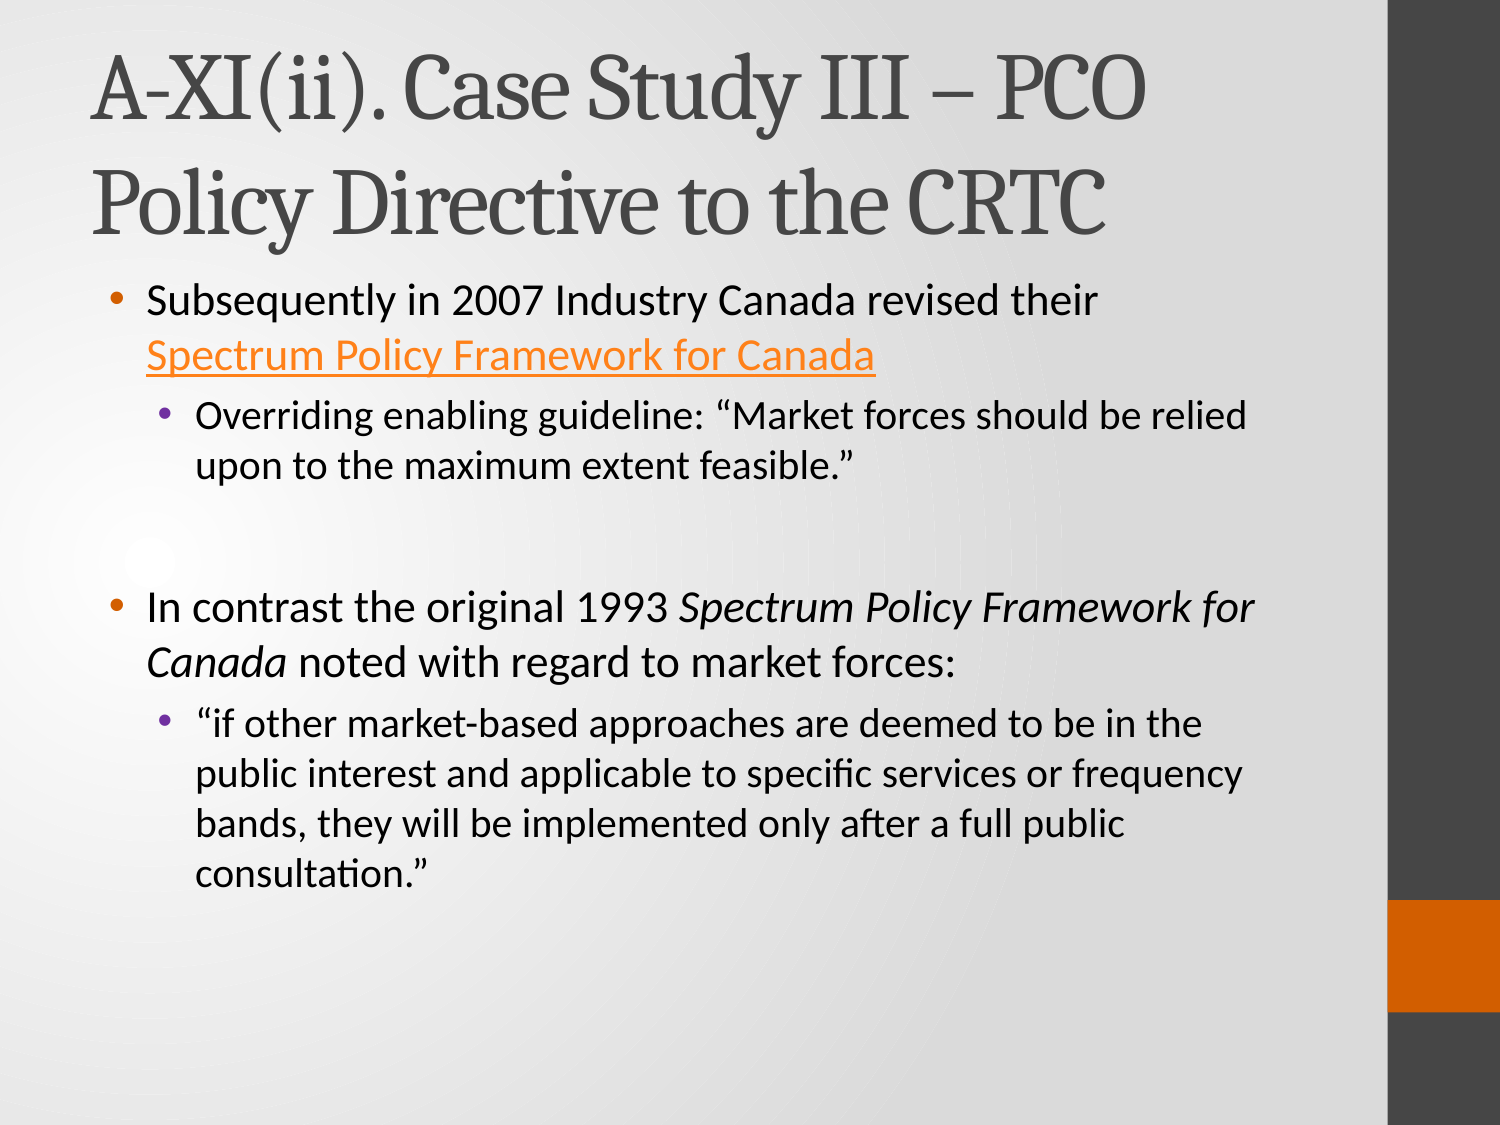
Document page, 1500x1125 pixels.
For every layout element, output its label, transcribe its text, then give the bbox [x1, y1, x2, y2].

list Subsequently in 2007 Industry Canada revised their Spectrum Policy Framework for Canada Overriding enabling guideline: “Market forces should be relied upon to the maximum extent feasible.” In contrast the original 1993 Spectrum Policy Framework for Canada noted with regard to market forces: “if other market-based approaches are deemed to be in the public interest and applicable to specific services or frequency bands, they will be implemented only after a full public consultation.” [75, 262, 1325, 1050]
title A-XI(ii). Case Study III – PCO Policy Directive to the CRTC [75, 45, 1325, 233]
